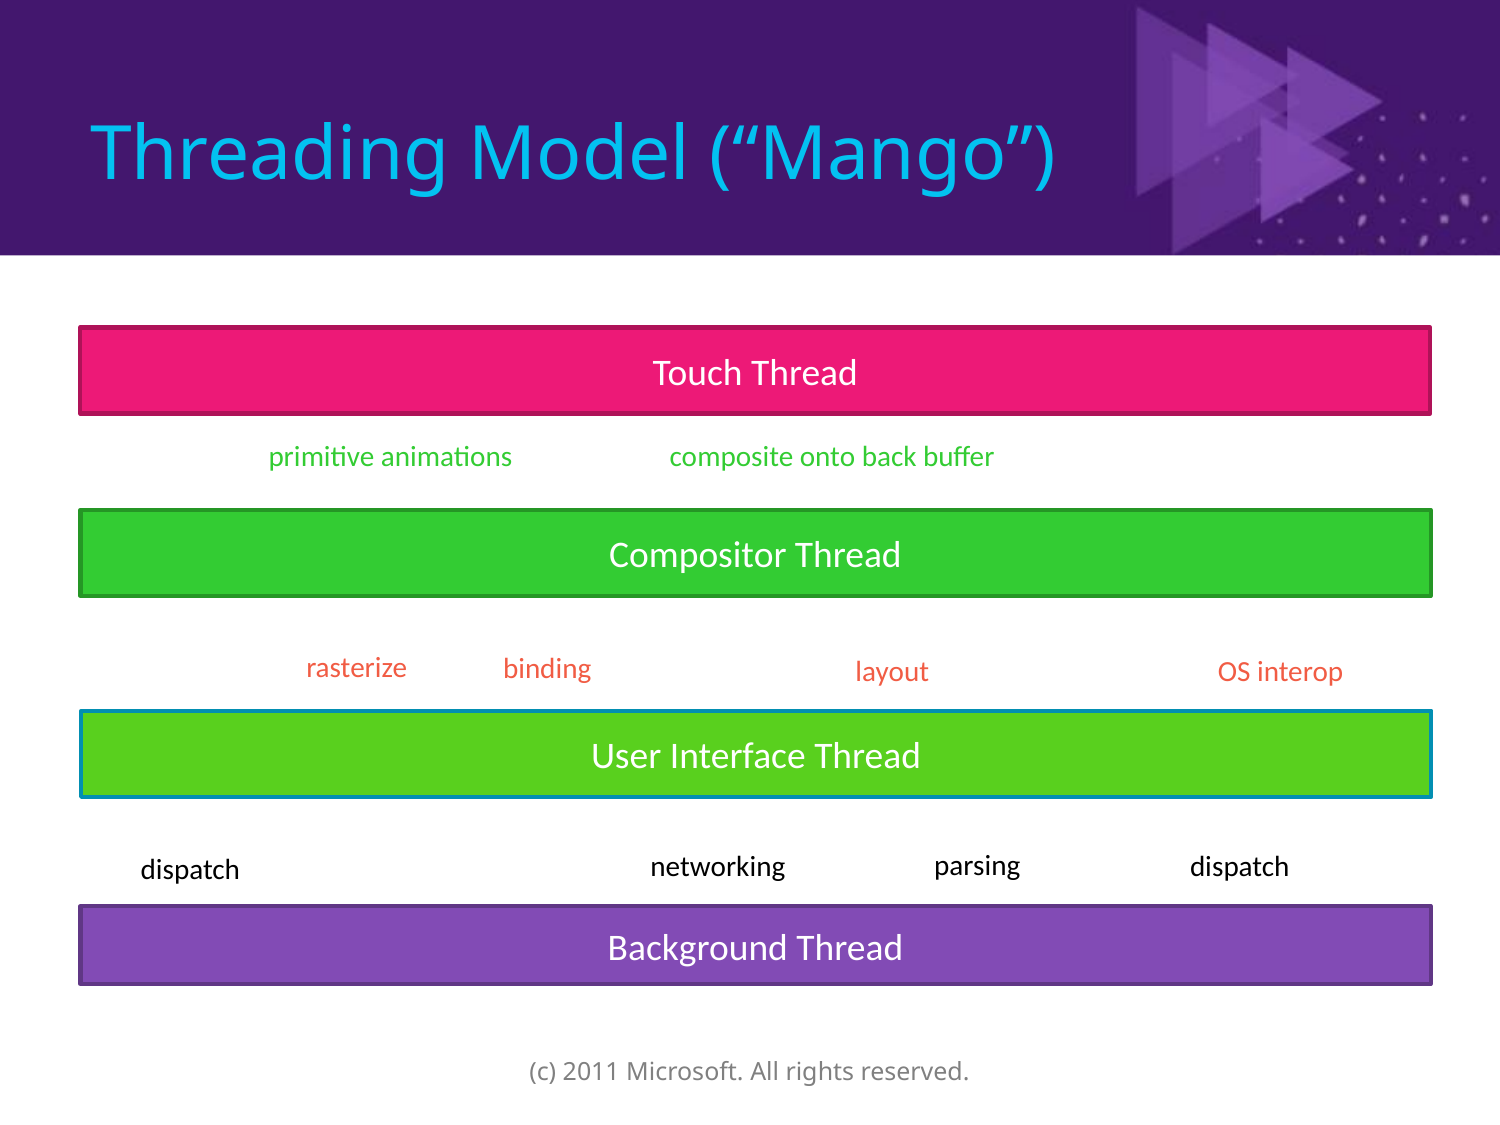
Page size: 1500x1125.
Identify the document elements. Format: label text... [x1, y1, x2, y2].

text_box Touch Thread [78, 325, 1432, 416]
text_box dispatch [1175, 840, 1305, 890]
picture [0, 0, 1500, 255]
text_box composite onto back buffer [654, 429, 1010, 480]
text_box binding [488, 642, 607, 692]
text_box networking [635, 840, 801, 890]
text_box rasterize [291, 641, 423, 692]
text_box dispatch [125, 843, 256, 894]
title Threading Model (“Mango”) [75, 56, 1425, 244]
text_box parsing [919, 838, 1036, 889]
footer (c) 2011 Microsoft. All rights reserved. [512, 1042, 988, 1103]
text_box layout [840, 645, 945, 696]
text_box Background Thread [78, 904, 1433, 986]
text_box primitive animations [253, 429, 528, 480]
text_box User Interface Thread [79, 709, 1433, 799]
text_box OS interop [1203, 644, 1359, 695]
text_box Compositor Thread [78, 508, 1433, 598]
